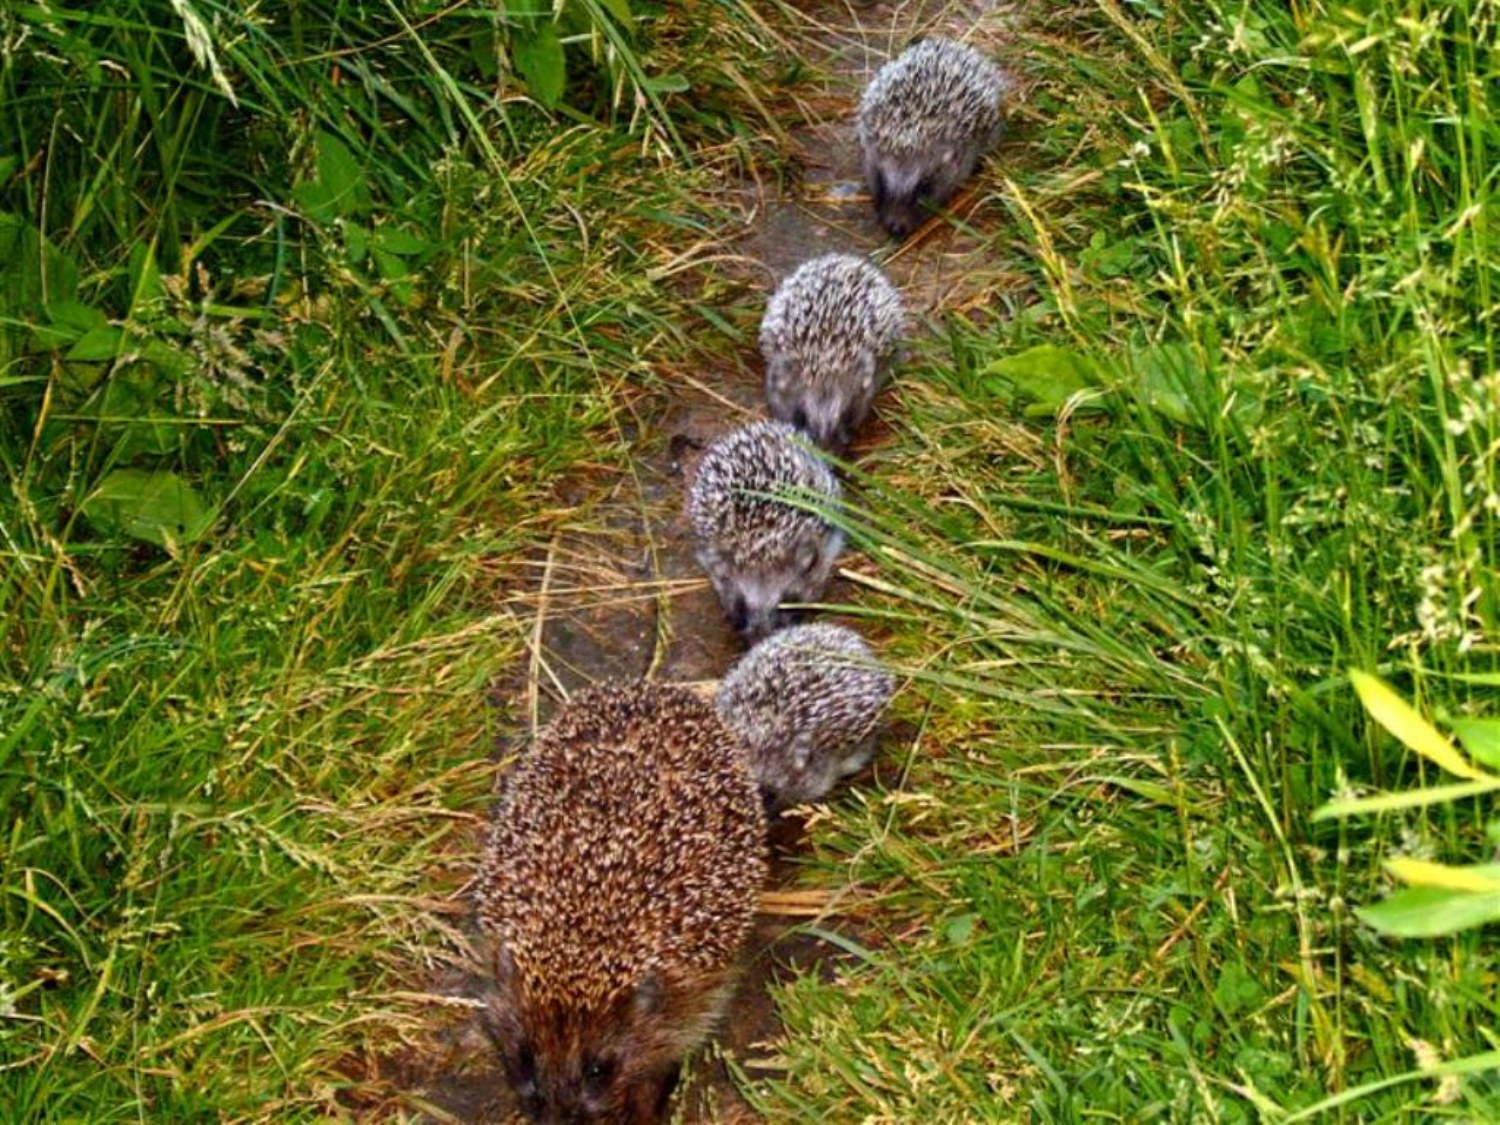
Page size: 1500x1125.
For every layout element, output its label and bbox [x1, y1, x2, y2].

list [0, 0, 1500, 1125]
